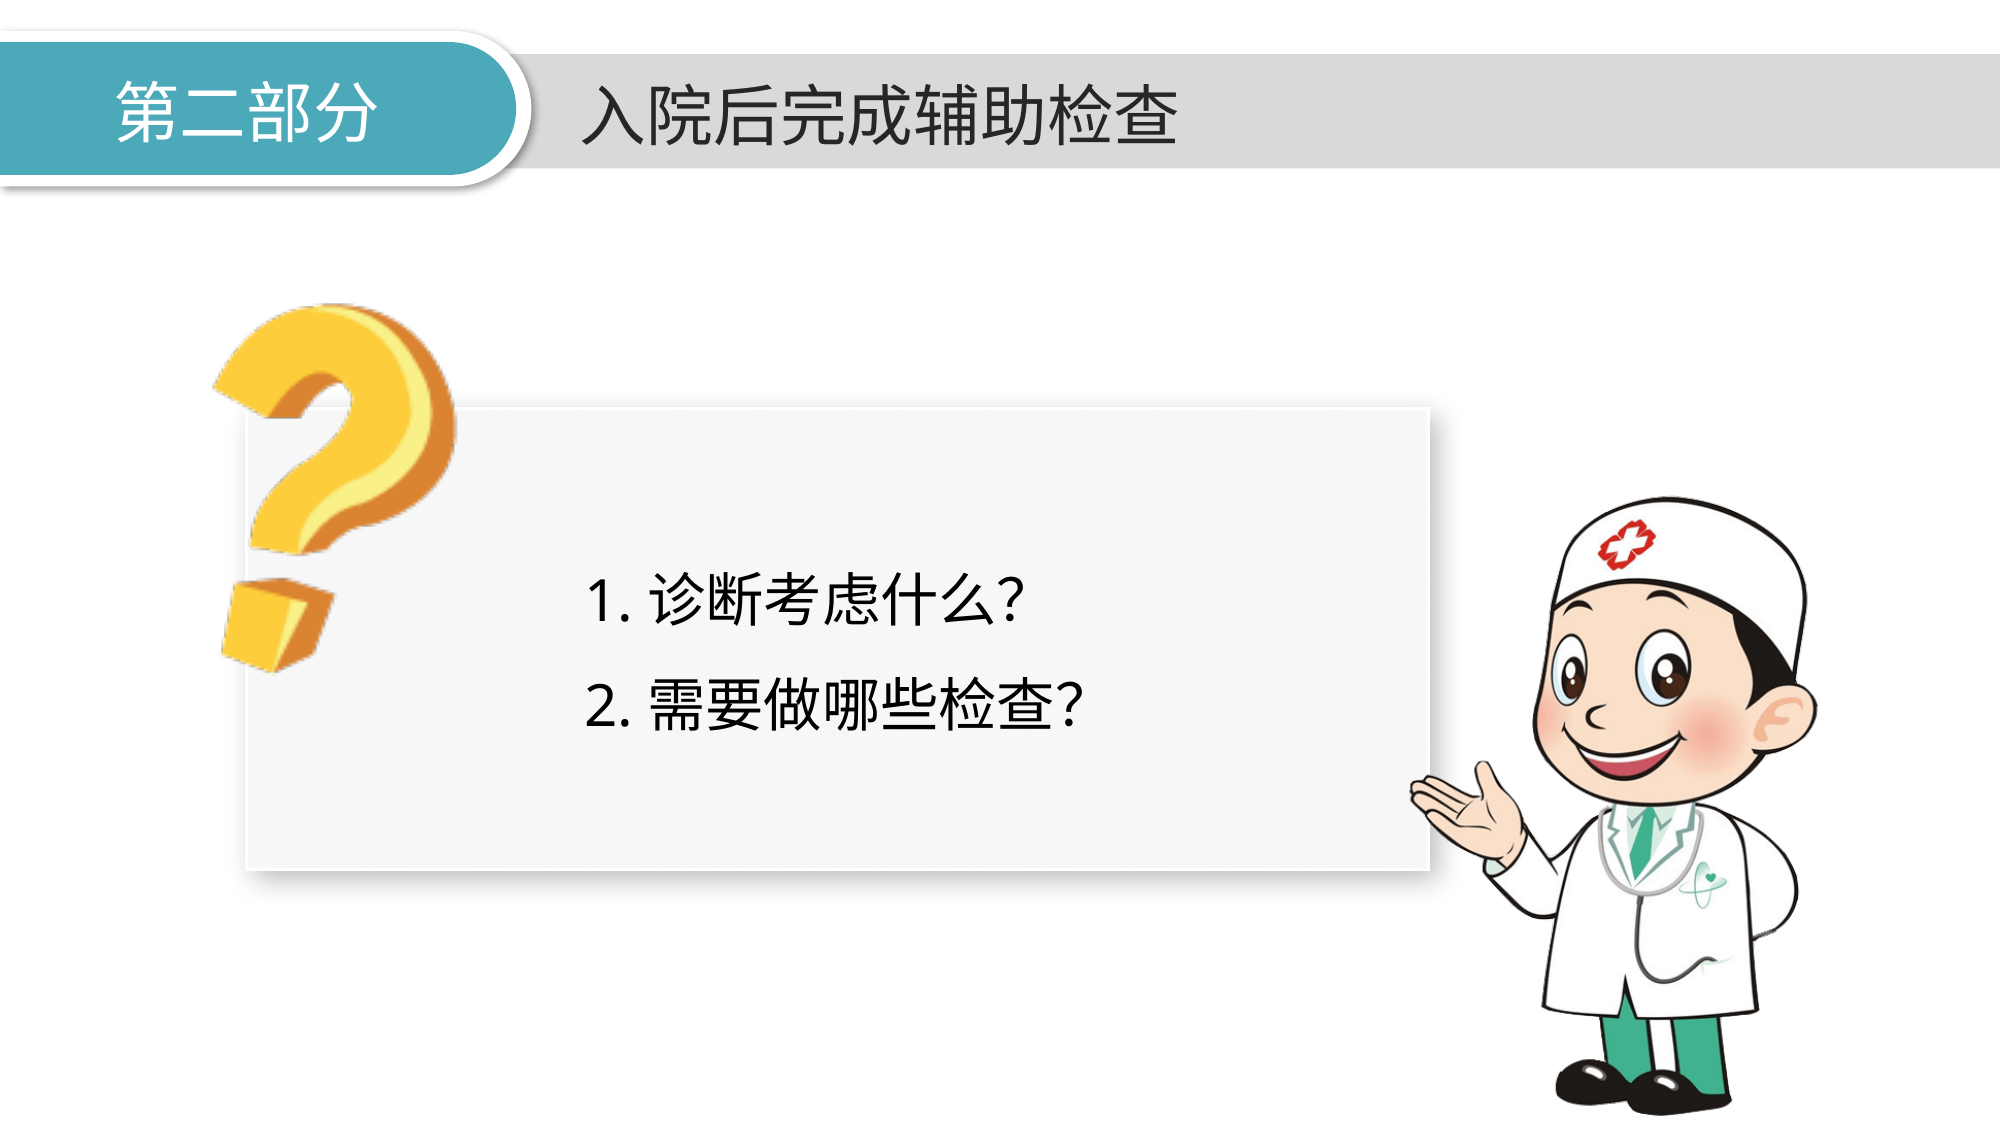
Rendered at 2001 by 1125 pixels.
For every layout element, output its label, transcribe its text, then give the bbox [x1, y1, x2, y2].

text_box 1.诊断考虑什么？ 2.需要做哪些检查？ [569, 521, 1129, 746]
text_box [246, 408, 1429, 871]
picture [1132, 444, 2000, 1125]
picture [141, 301, 516, 676]
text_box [0, 30, 532, 187]
text_box [532, 53, 2000, 169]
text_box 入院后完成辅助检查 [565, 66, 1296, 161]
